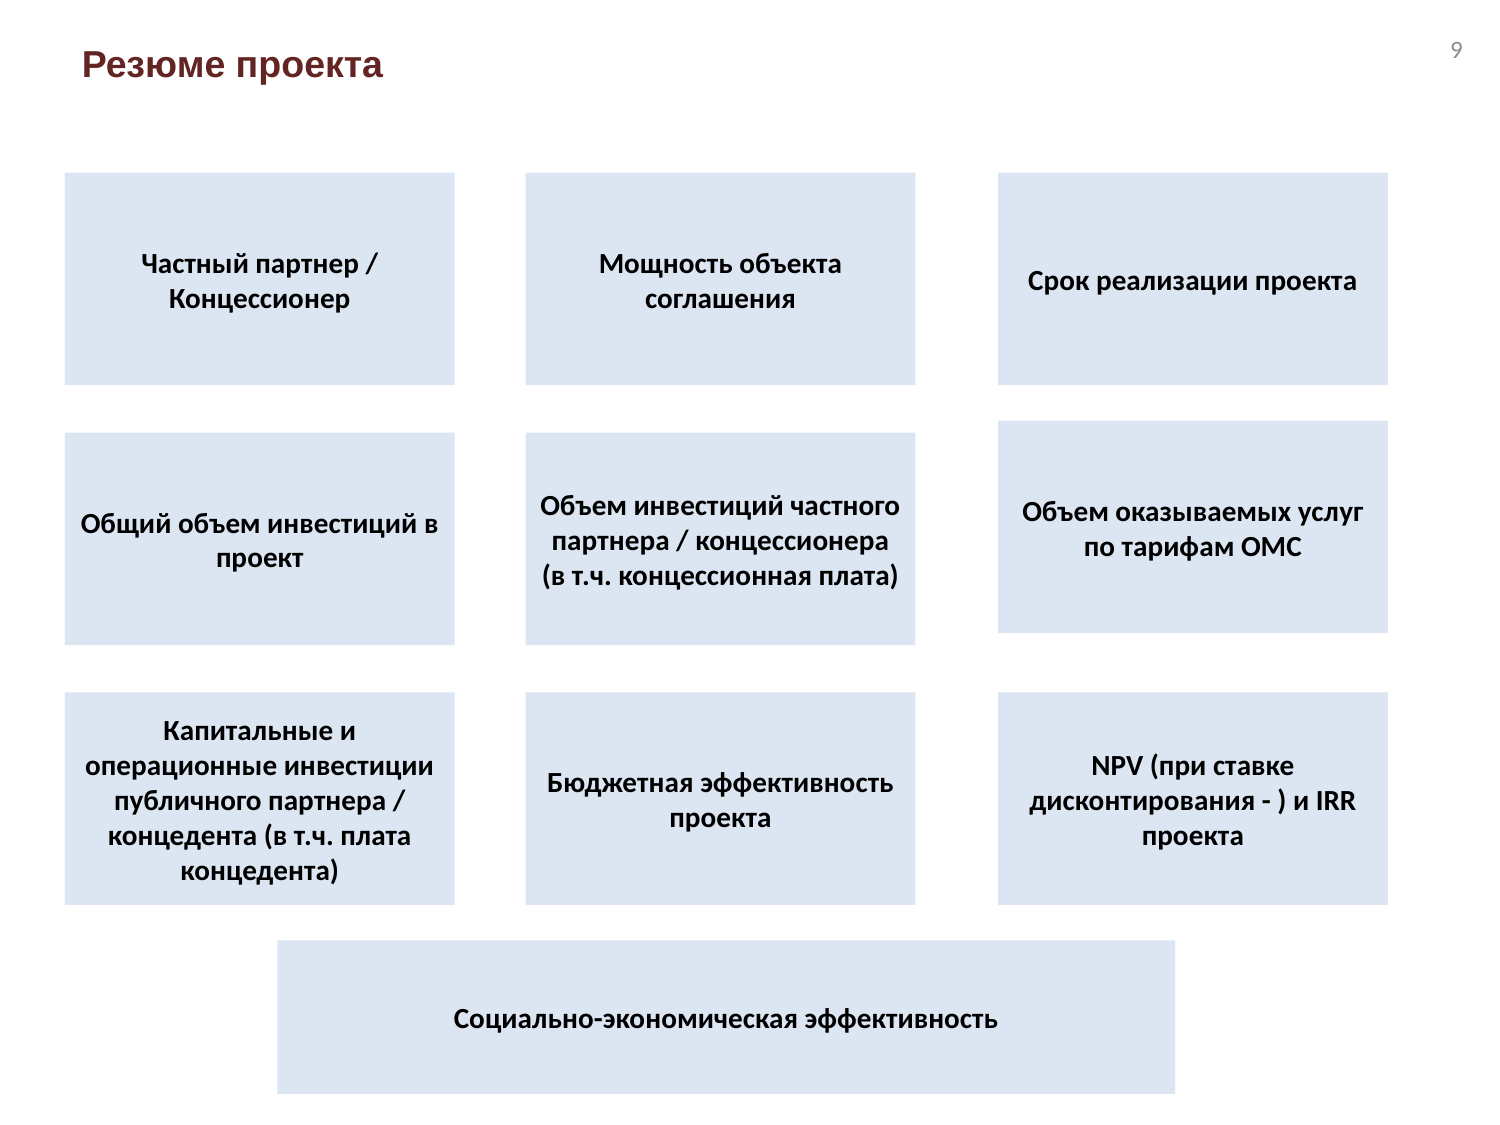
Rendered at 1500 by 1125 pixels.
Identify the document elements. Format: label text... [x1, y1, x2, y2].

text_box Объем инвестиций частного партнера / концессионера (в т.ч. концессионная плата) [523, 430, 917, 647]
text_box Срок реализации проекта [996, 171, 1390, 387]
text_box Частный партнер / Концессионер [63, 171, 457, 387]
text_box Капитальные и операционные инвестиции публичного партнера / концедента (в т.ч. плата концедента) [63, 690, 457, 907]
text_box Мощность объекта соглашения [523, 171, 917, 387]
text_box Общий объем инвестиций в проект [63, 430, 457, 647]
text_box Социально-экономическая эффективность [275, 938, 1177, 1096]
text_box Резюме проекта [67, 32, 399, 92]
text_box Бюджетная эффективность проекта [523, 690, 917, 907]
text_box NPV (при ставке дисконтирования - ) и IRR проекта [996, 690, 1390, 907]
slide_number 9 [1128, 19, 1478, 79]
text_box Объем оказываемых услуг по тарифам ОМС [996, 419, 1390, 635]
